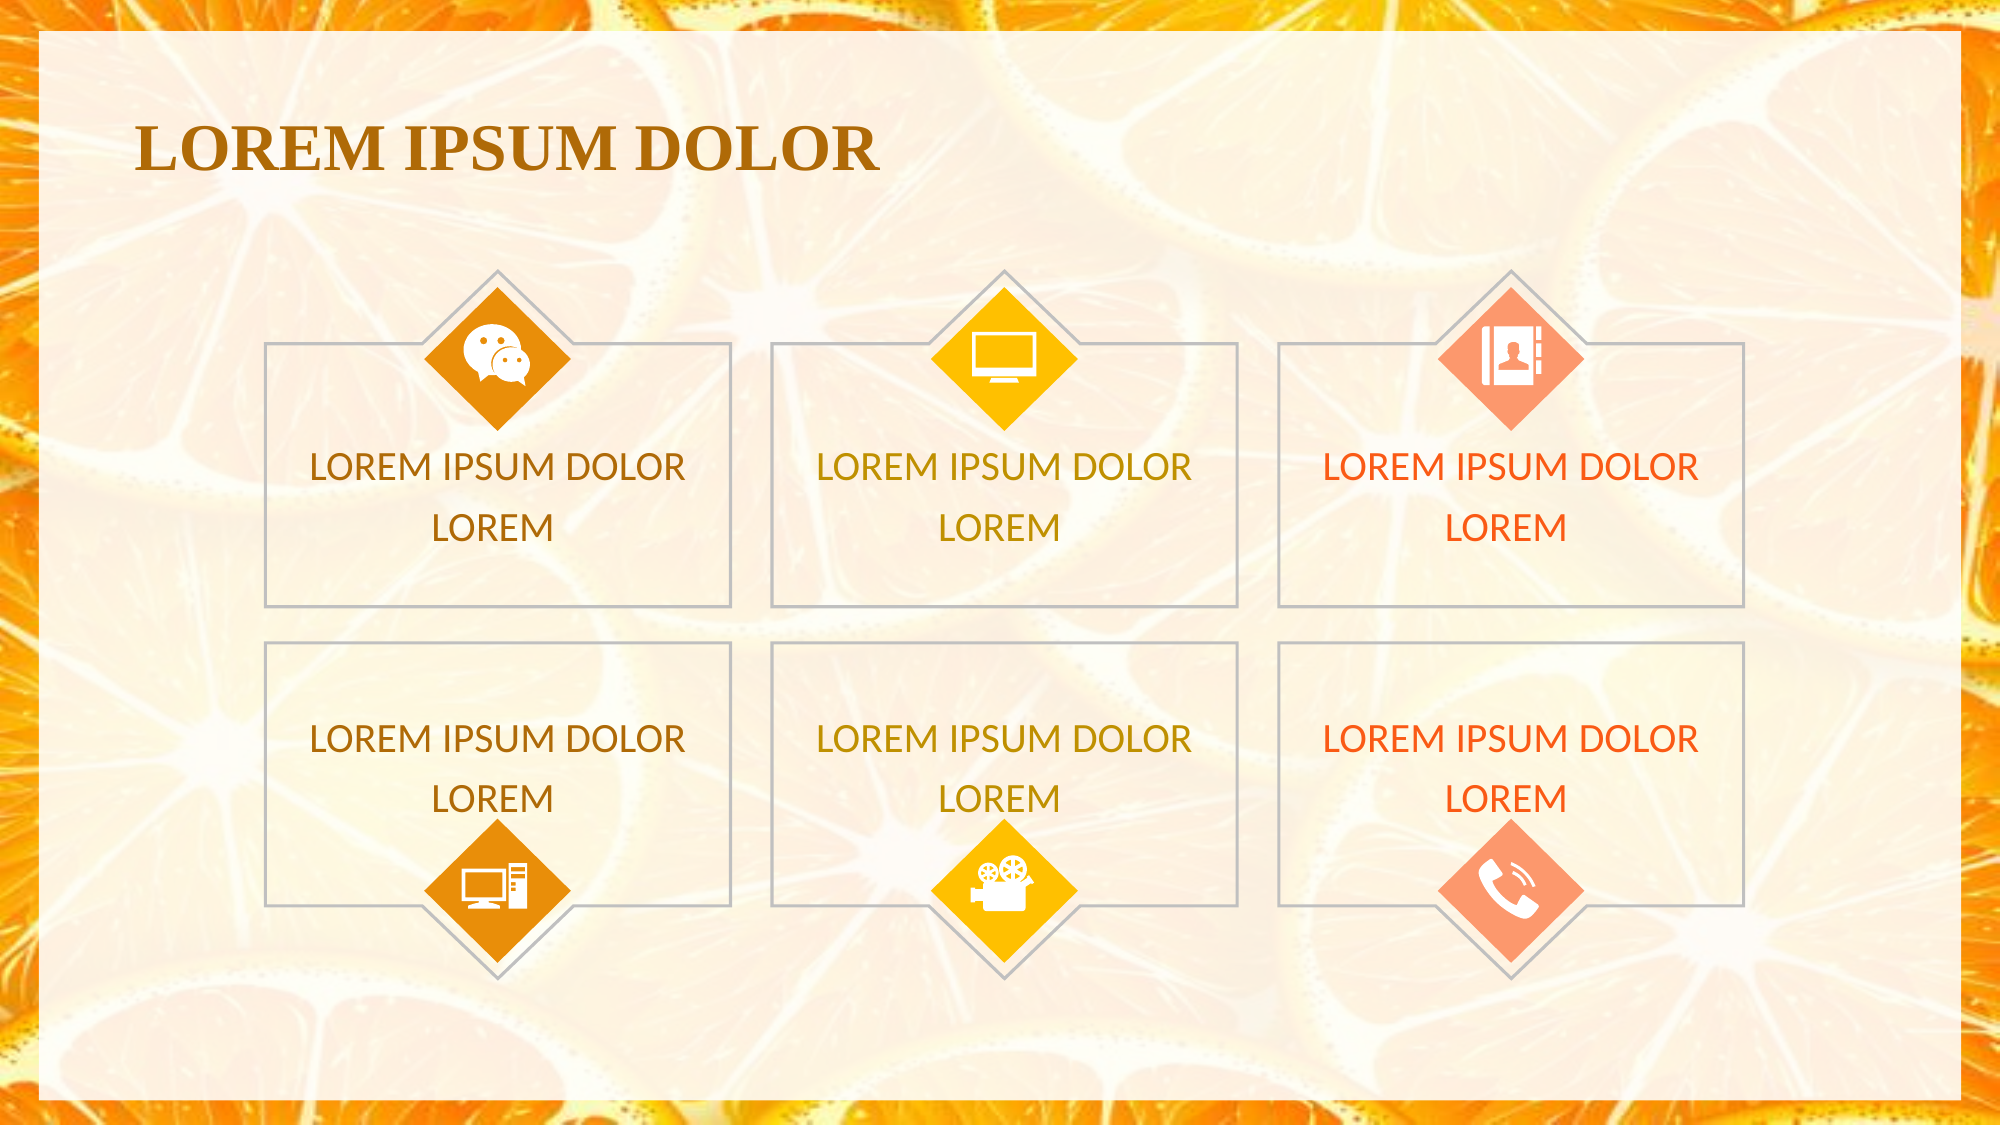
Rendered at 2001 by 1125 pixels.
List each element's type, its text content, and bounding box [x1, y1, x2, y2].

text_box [771, 642, 1238, 979]
text_box LOREM IPSUM DOLOR [119, 77, 1880, 193]
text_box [265, 642, 731, 979]
picture [0, 0, 2000, 1125]
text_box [771, 271, 1238, 607]
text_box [1278, 271, 1744, 607]
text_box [265, 271, 731, 607]
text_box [1278, 642, 1744, 979]
